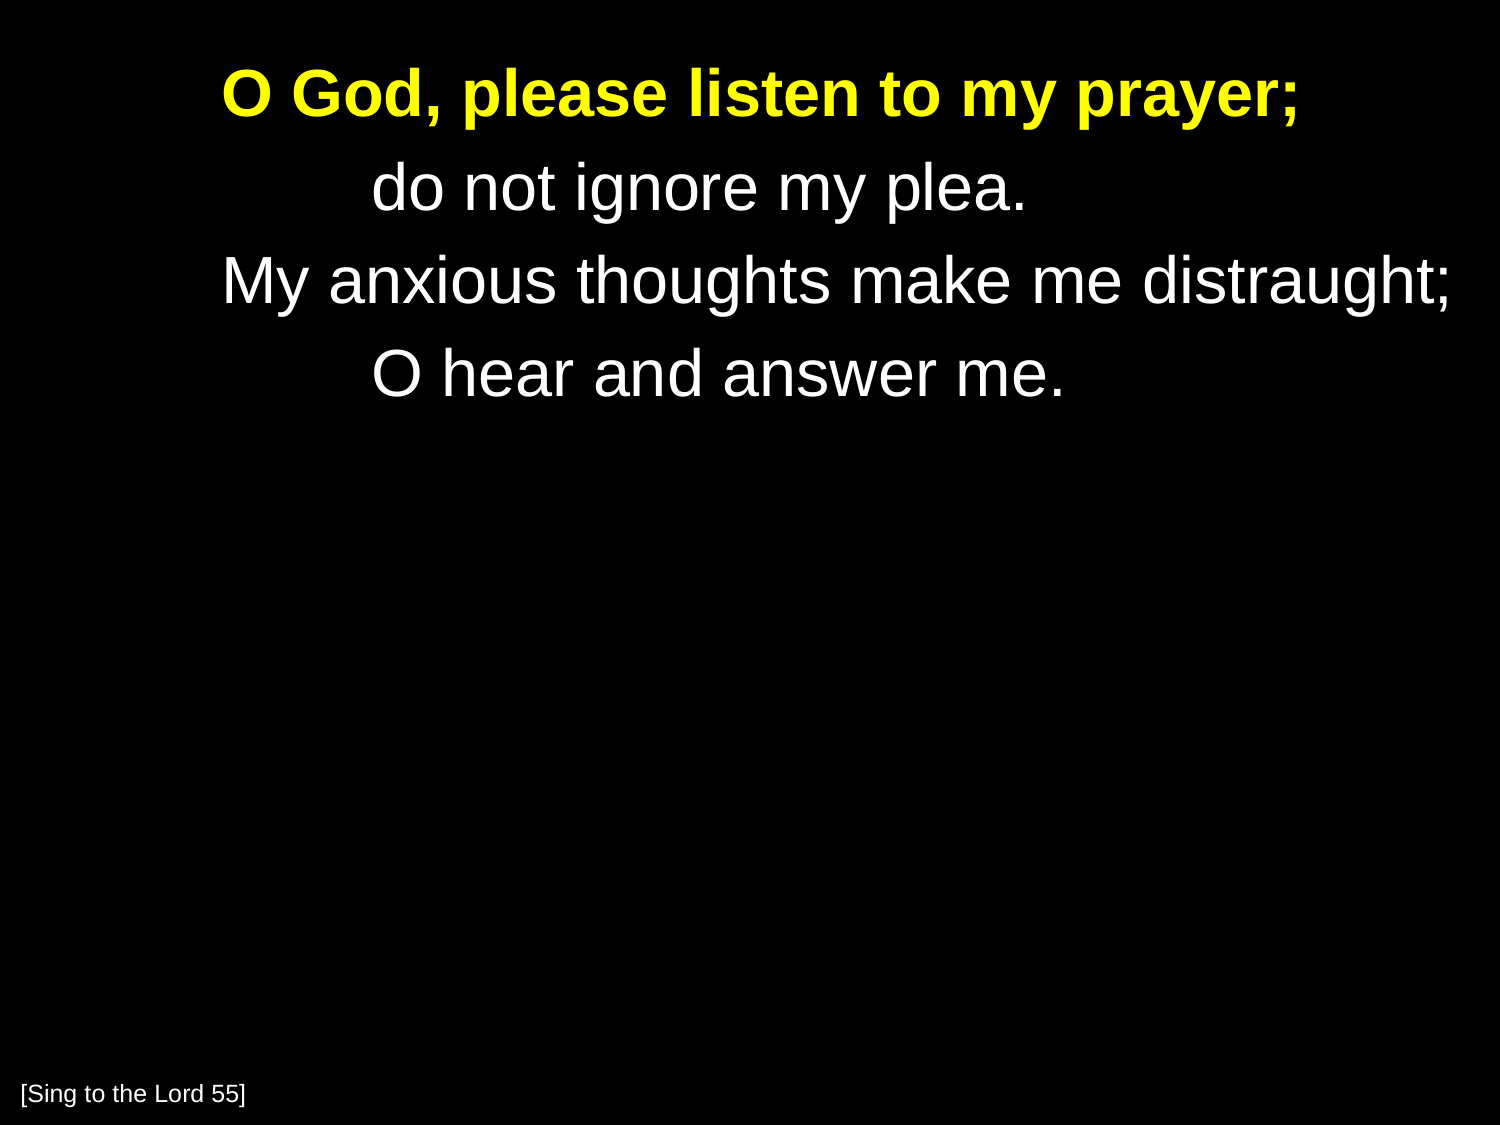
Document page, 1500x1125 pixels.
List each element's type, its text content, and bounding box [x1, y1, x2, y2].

list O God, please listen to my prayer; do not ignore my plea. My anxious thoughts make me distraught; O hear and answer me. [0, 42, 1500, 1047]
text_box [Sing to the Lord 55] [5, 1070, 526, 1115]
